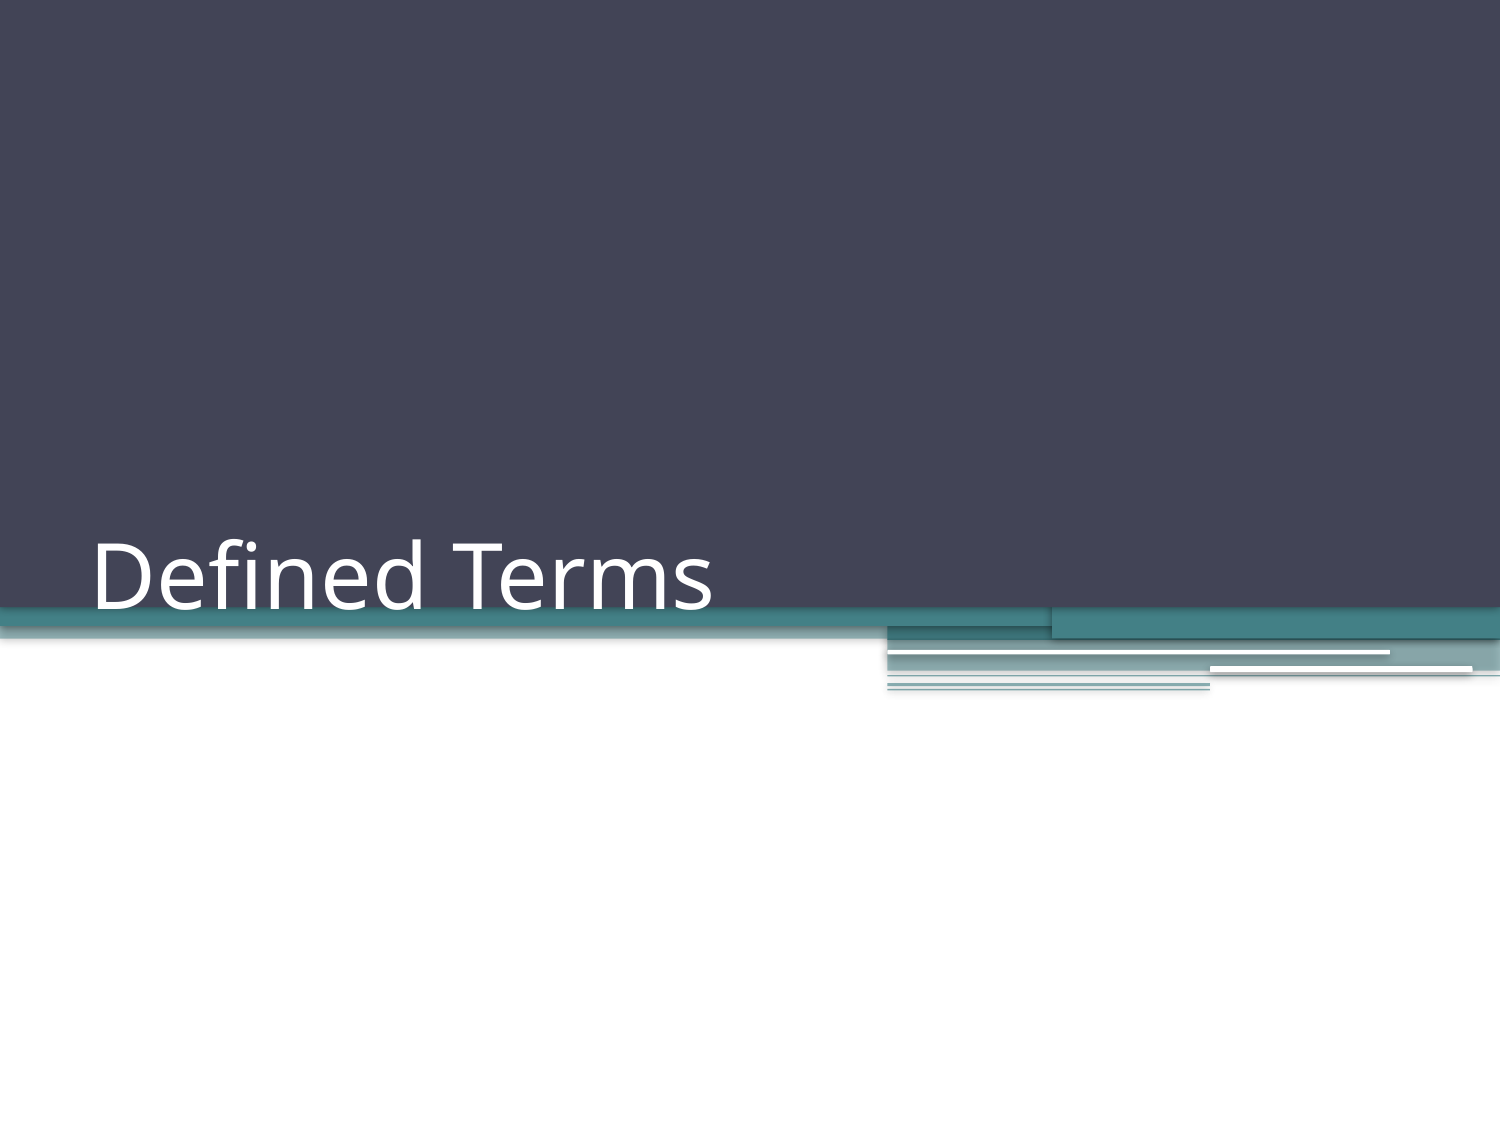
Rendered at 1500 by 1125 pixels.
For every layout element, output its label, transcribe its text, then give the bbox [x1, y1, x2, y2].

title Defined Terms [75, 394, 1463, 636]
